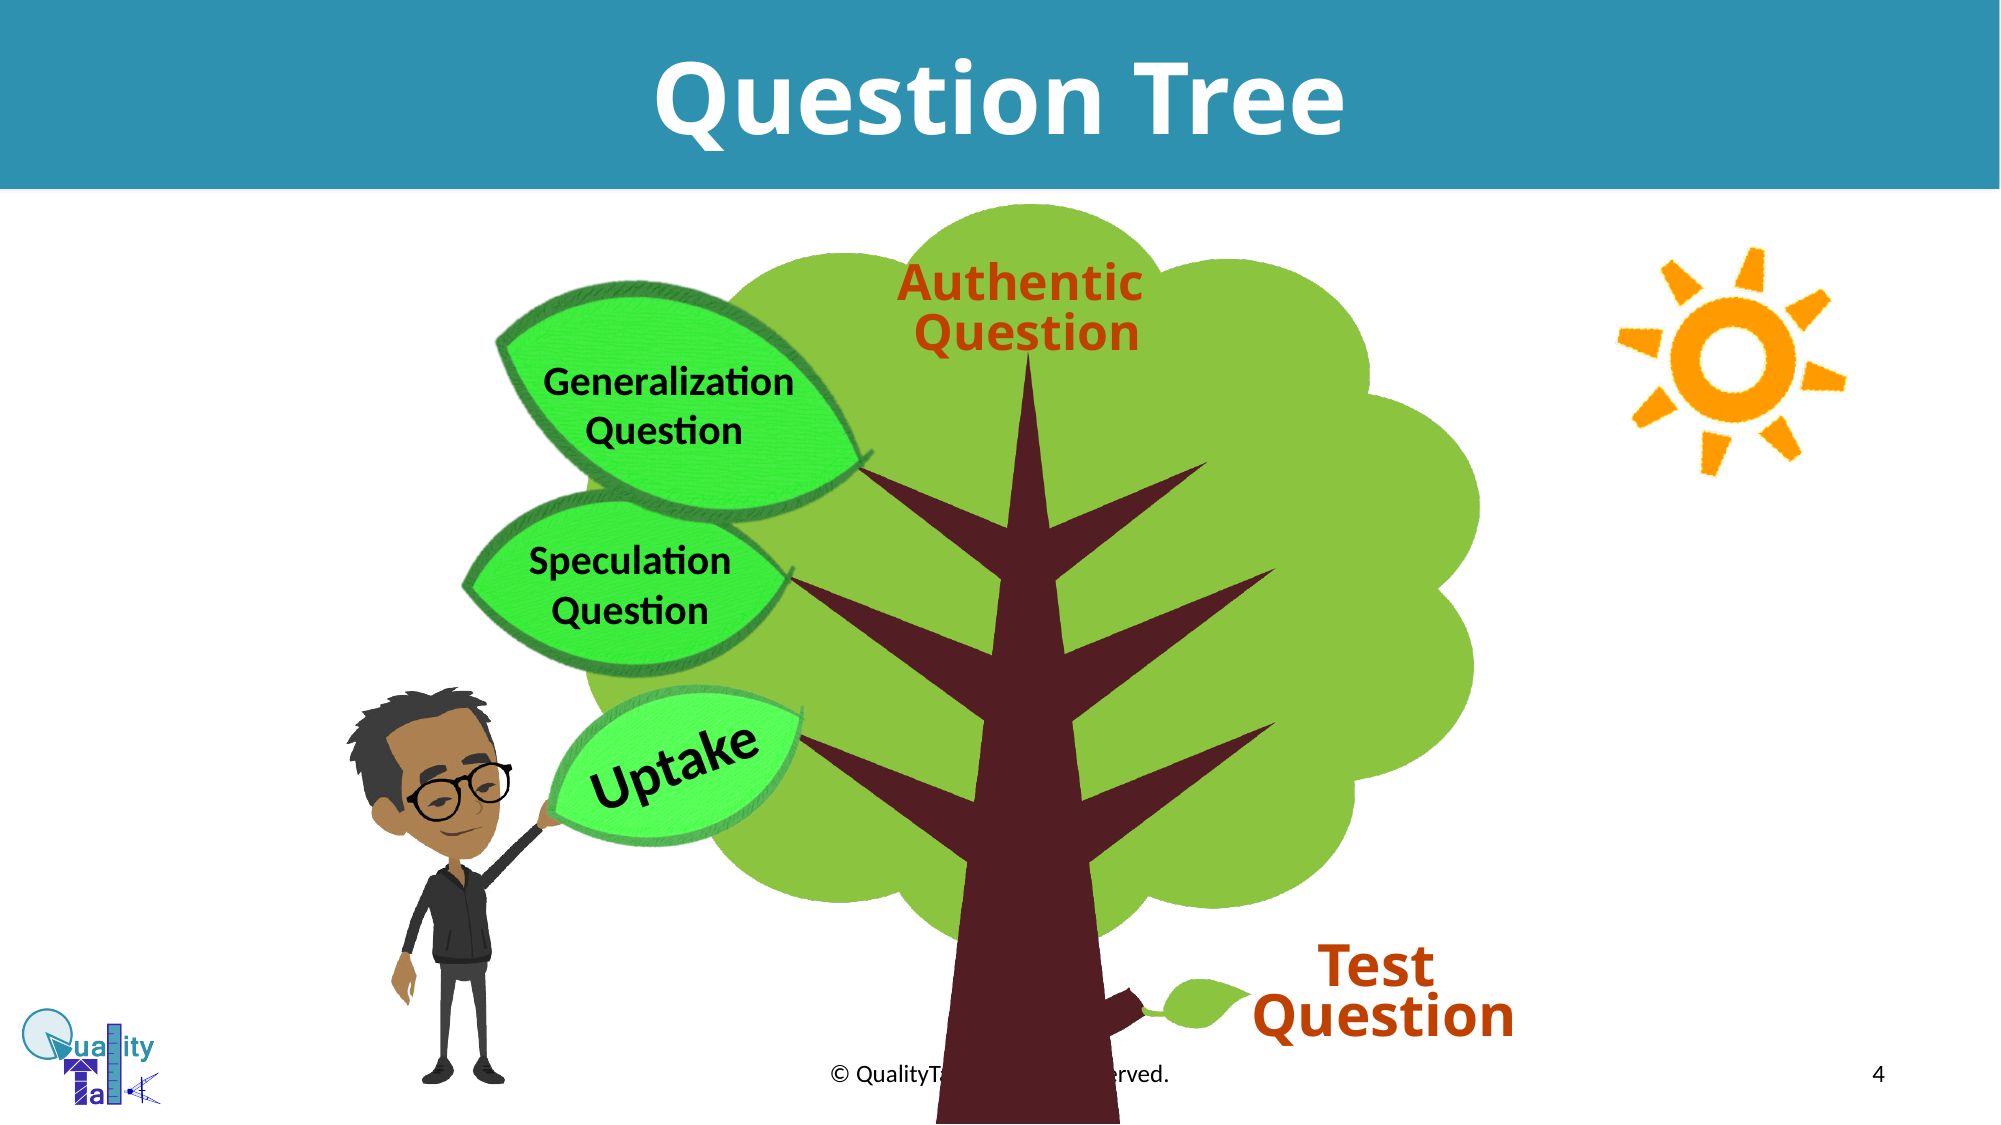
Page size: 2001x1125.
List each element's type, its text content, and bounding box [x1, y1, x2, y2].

slide_number 4 [1611, 1042, 1900, 1103]
text_box Question Tree [0, 0, 2000, 191]
picture [325, 145, 1873, 1125]
picture [0, 994, 217, 1125]
